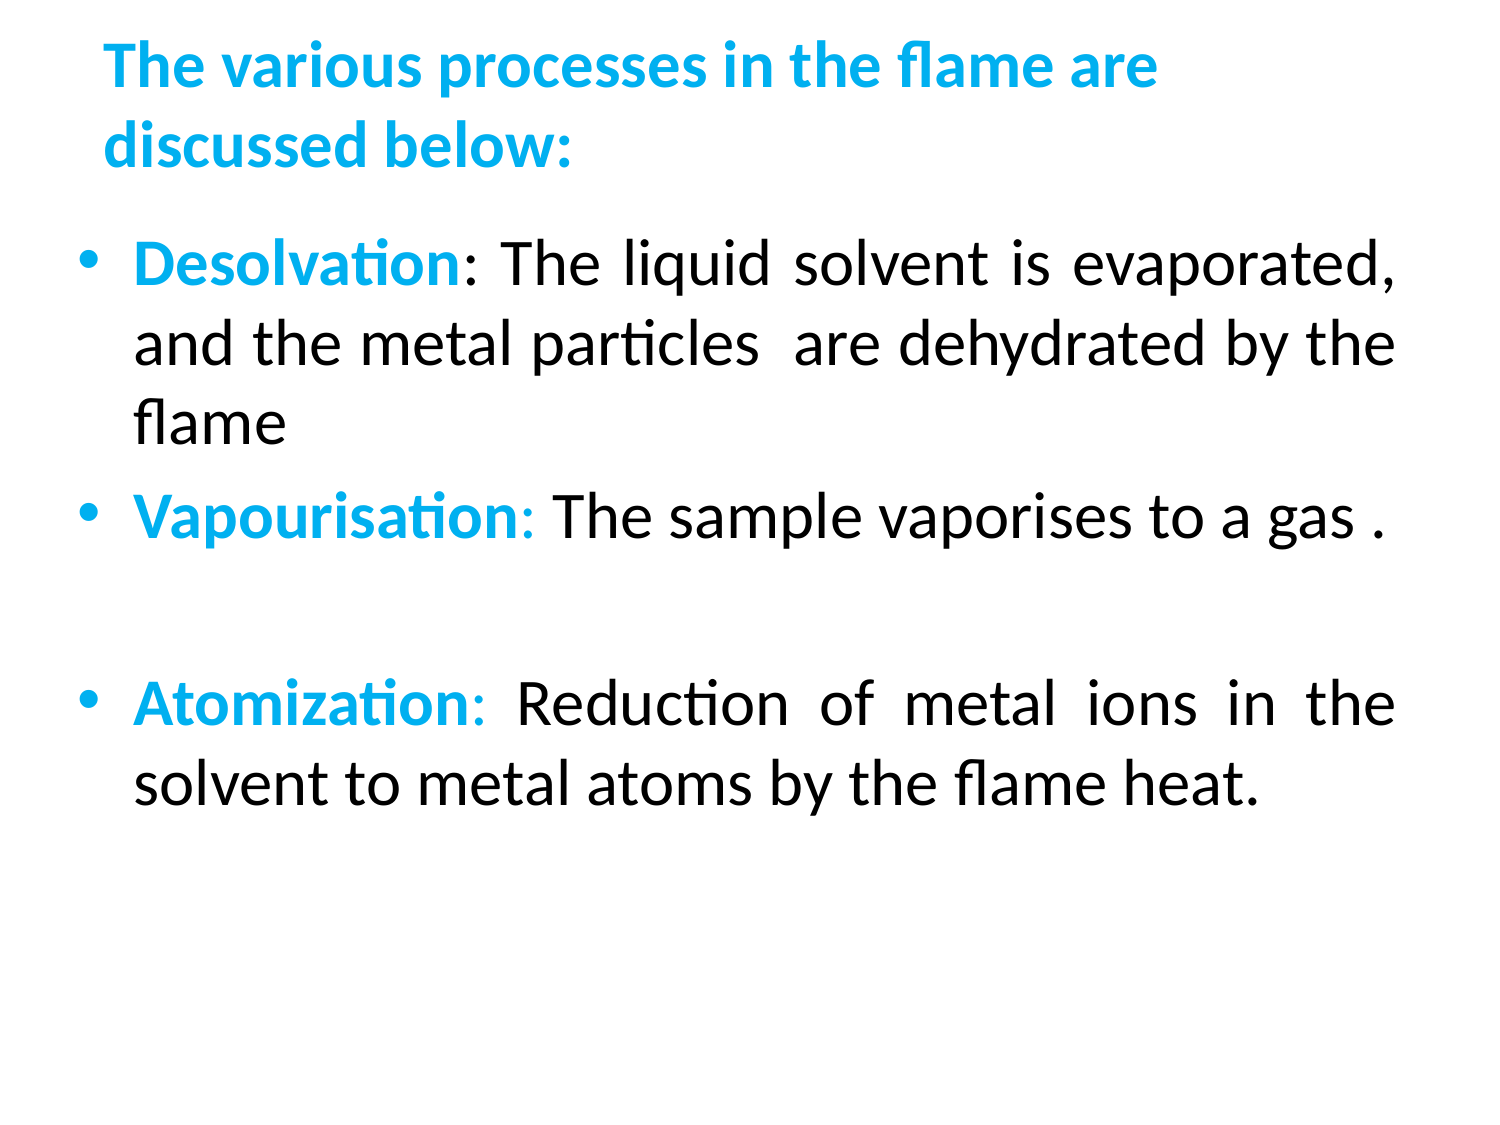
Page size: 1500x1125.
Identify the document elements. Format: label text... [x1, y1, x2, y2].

text_box The various processes in the flame are discussed below: [89, 13, 1391, 189]
list Desolvation: The liquid solvent is evaporated, and the metal particles are dehydrated by the flame Vapourisation: The sample vaporises to a gas . Atomization: Reduction of metal ions in the solvent to metal atoms by the flame heat. [62, 210, 1413, 949]
